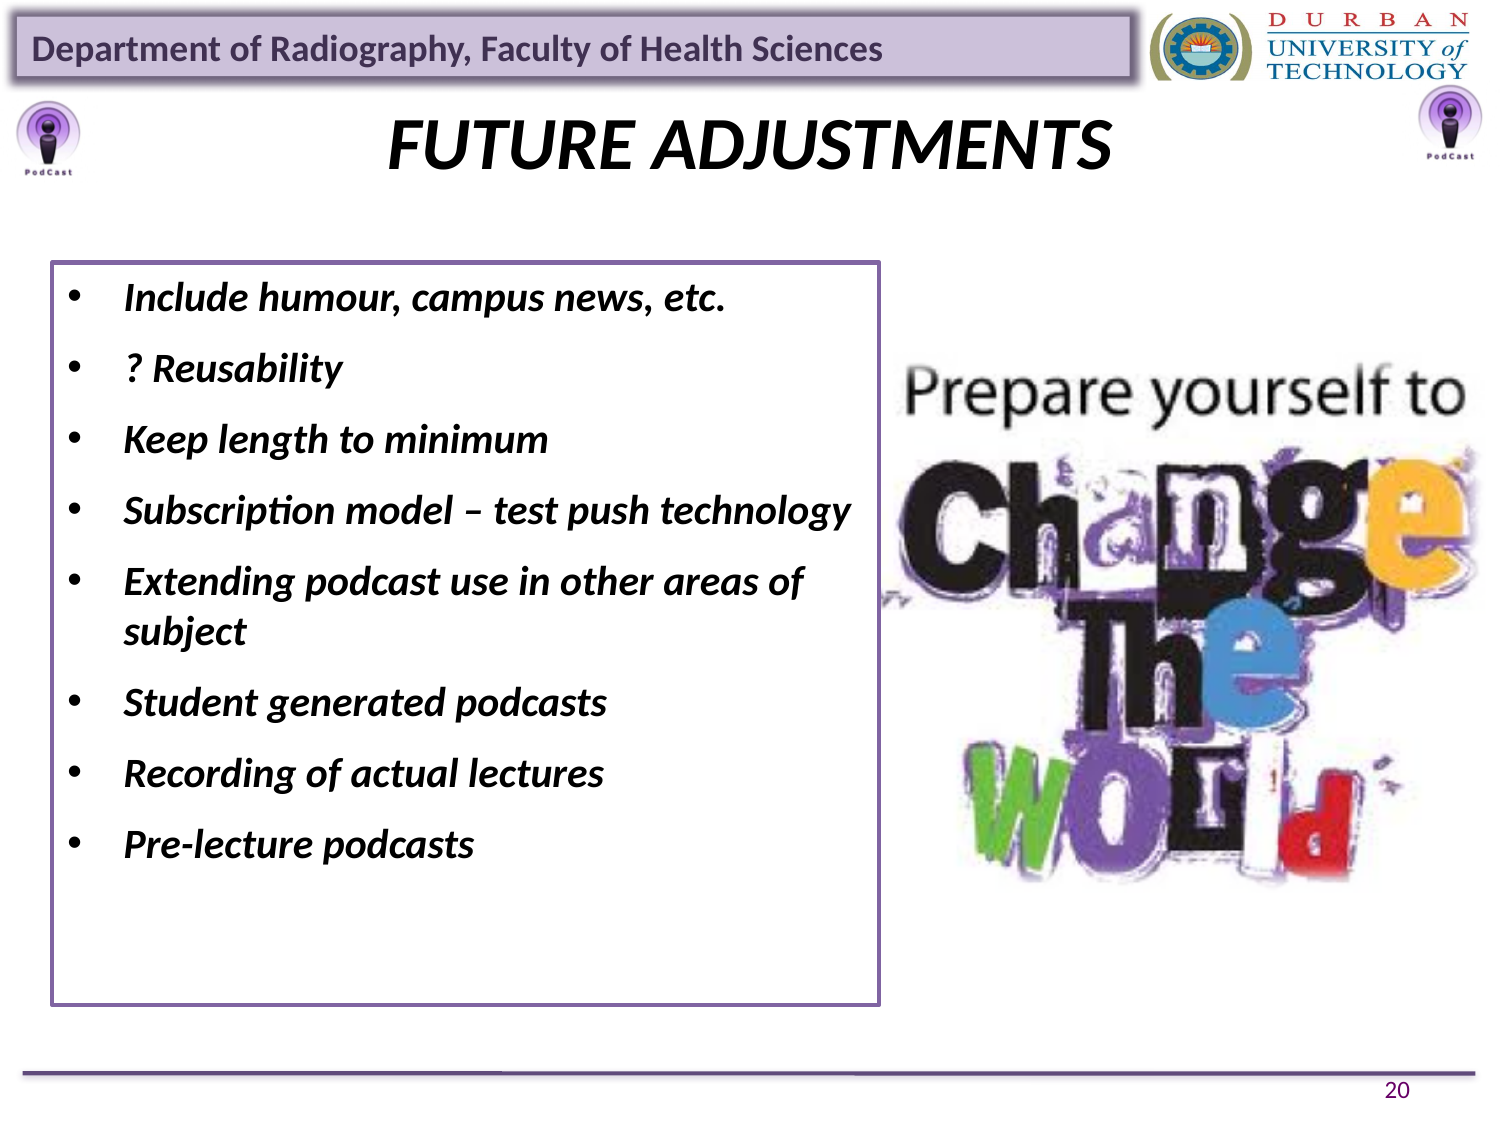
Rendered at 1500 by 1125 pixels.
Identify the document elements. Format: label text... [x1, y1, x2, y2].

picture [0, 96, 75, 184]
slide_number 20 [1074, 1058, 1425, 1119]
list Include humour, campus news, etc. ? Reusability Keep length to minimum Subscription model – test push technology Extending podcast use in other areas of subject Student generated podcasts Recording of actual lectures Pre-lecture podcasts [50, 260, 881, 1007]
picture [1149, 12, 1500, 168]
title Future adjustments [75, 93, 1425, 187]
picture [829, 351, 1486, 893]
